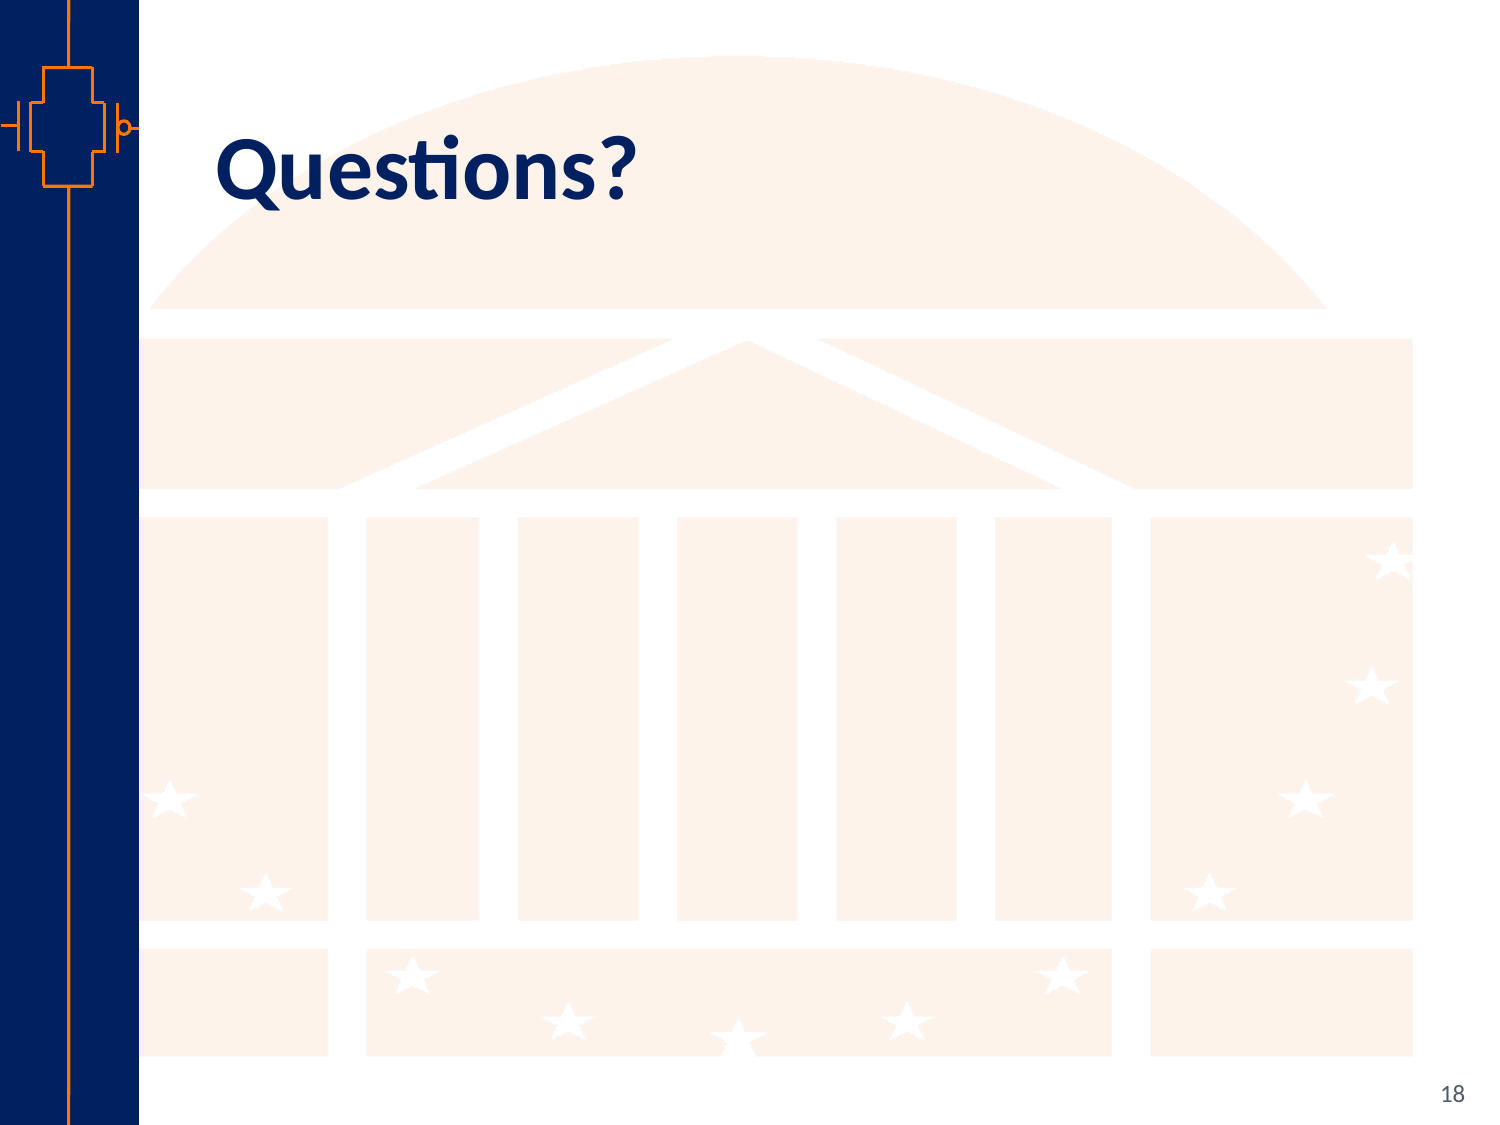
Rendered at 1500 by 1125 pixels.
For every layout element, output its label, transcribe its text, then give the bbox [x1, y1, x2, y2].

title Questions? [200, 37, 1388, 225]
slide_number 18 [1425, 1062, 1488, 1123]
